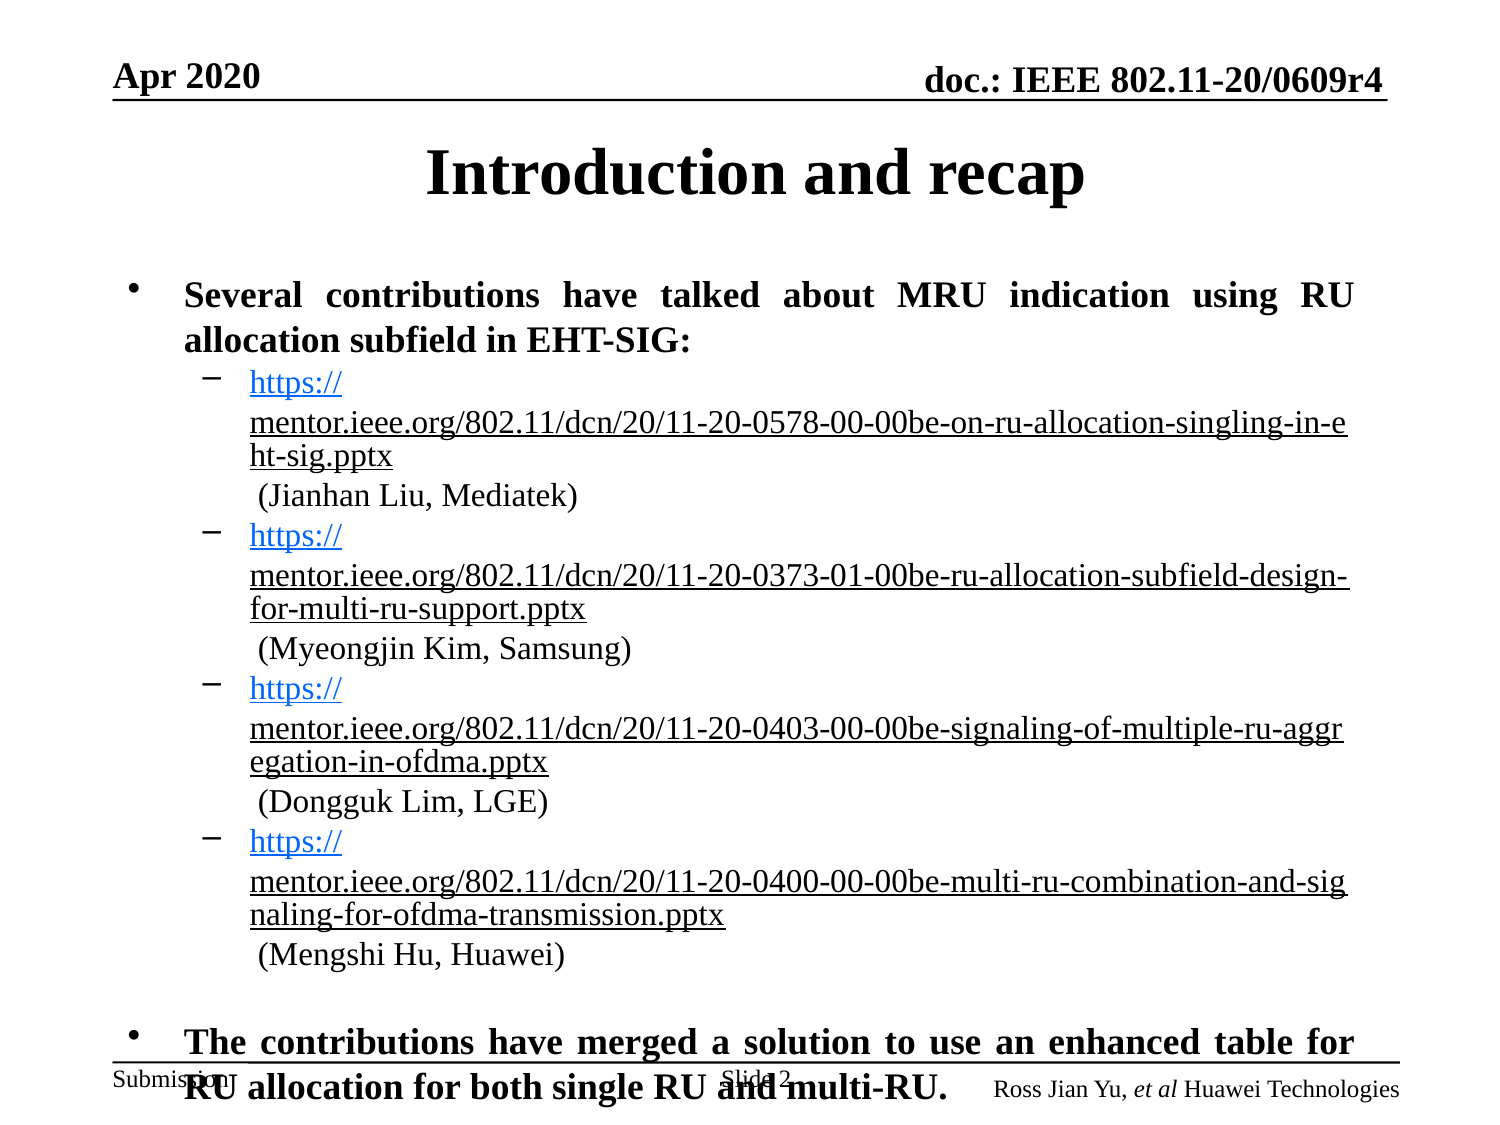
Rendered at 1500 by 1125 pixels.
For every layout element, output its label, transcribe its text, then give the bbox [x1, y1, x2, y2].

list Several contributions have talked about MRU indication using RU allocation subfield in EHT-SIG: https://mentor.ieee.org/802.11/dcn/20/11-20-0578-00-00be-on-ru-allocation-singling-in-eht-sig.pptx (Jianhan Liu, Mediatek) https://mentor.ieee.org/802.11/dcn/20/11-20-0373-01-00be-ru-allocation-subfield-design-for-multi-ru-support.pptx (Myeongjin Kim, Samsung) https://mentor.ieee.org/802.11/dcn/20/11-20-0403-00-00be-signaling-of-multiple-ru-aggregation-in-ofdma.pptx (Dongguk Lim, LGE) https://mentor.ieee.org/802.11/dcn/20/11-20-0400-00-00be-multi-ru-combination-and-signaling-for-ofdma-transmission.pptx (Mengshi Hu, Huawei) The contributions have merged a solution to use an enhanced table for RU allocation for both single RU and multi-RU. This contribution further discusses several aspects regarding the detailed signaling, and talks about the pro and con. [112, 262, 1371, 988]
slide_number Slide 2 [712, 1061, 800, 1093]
title Introduction and recap [99, 123, 1413, 212]
